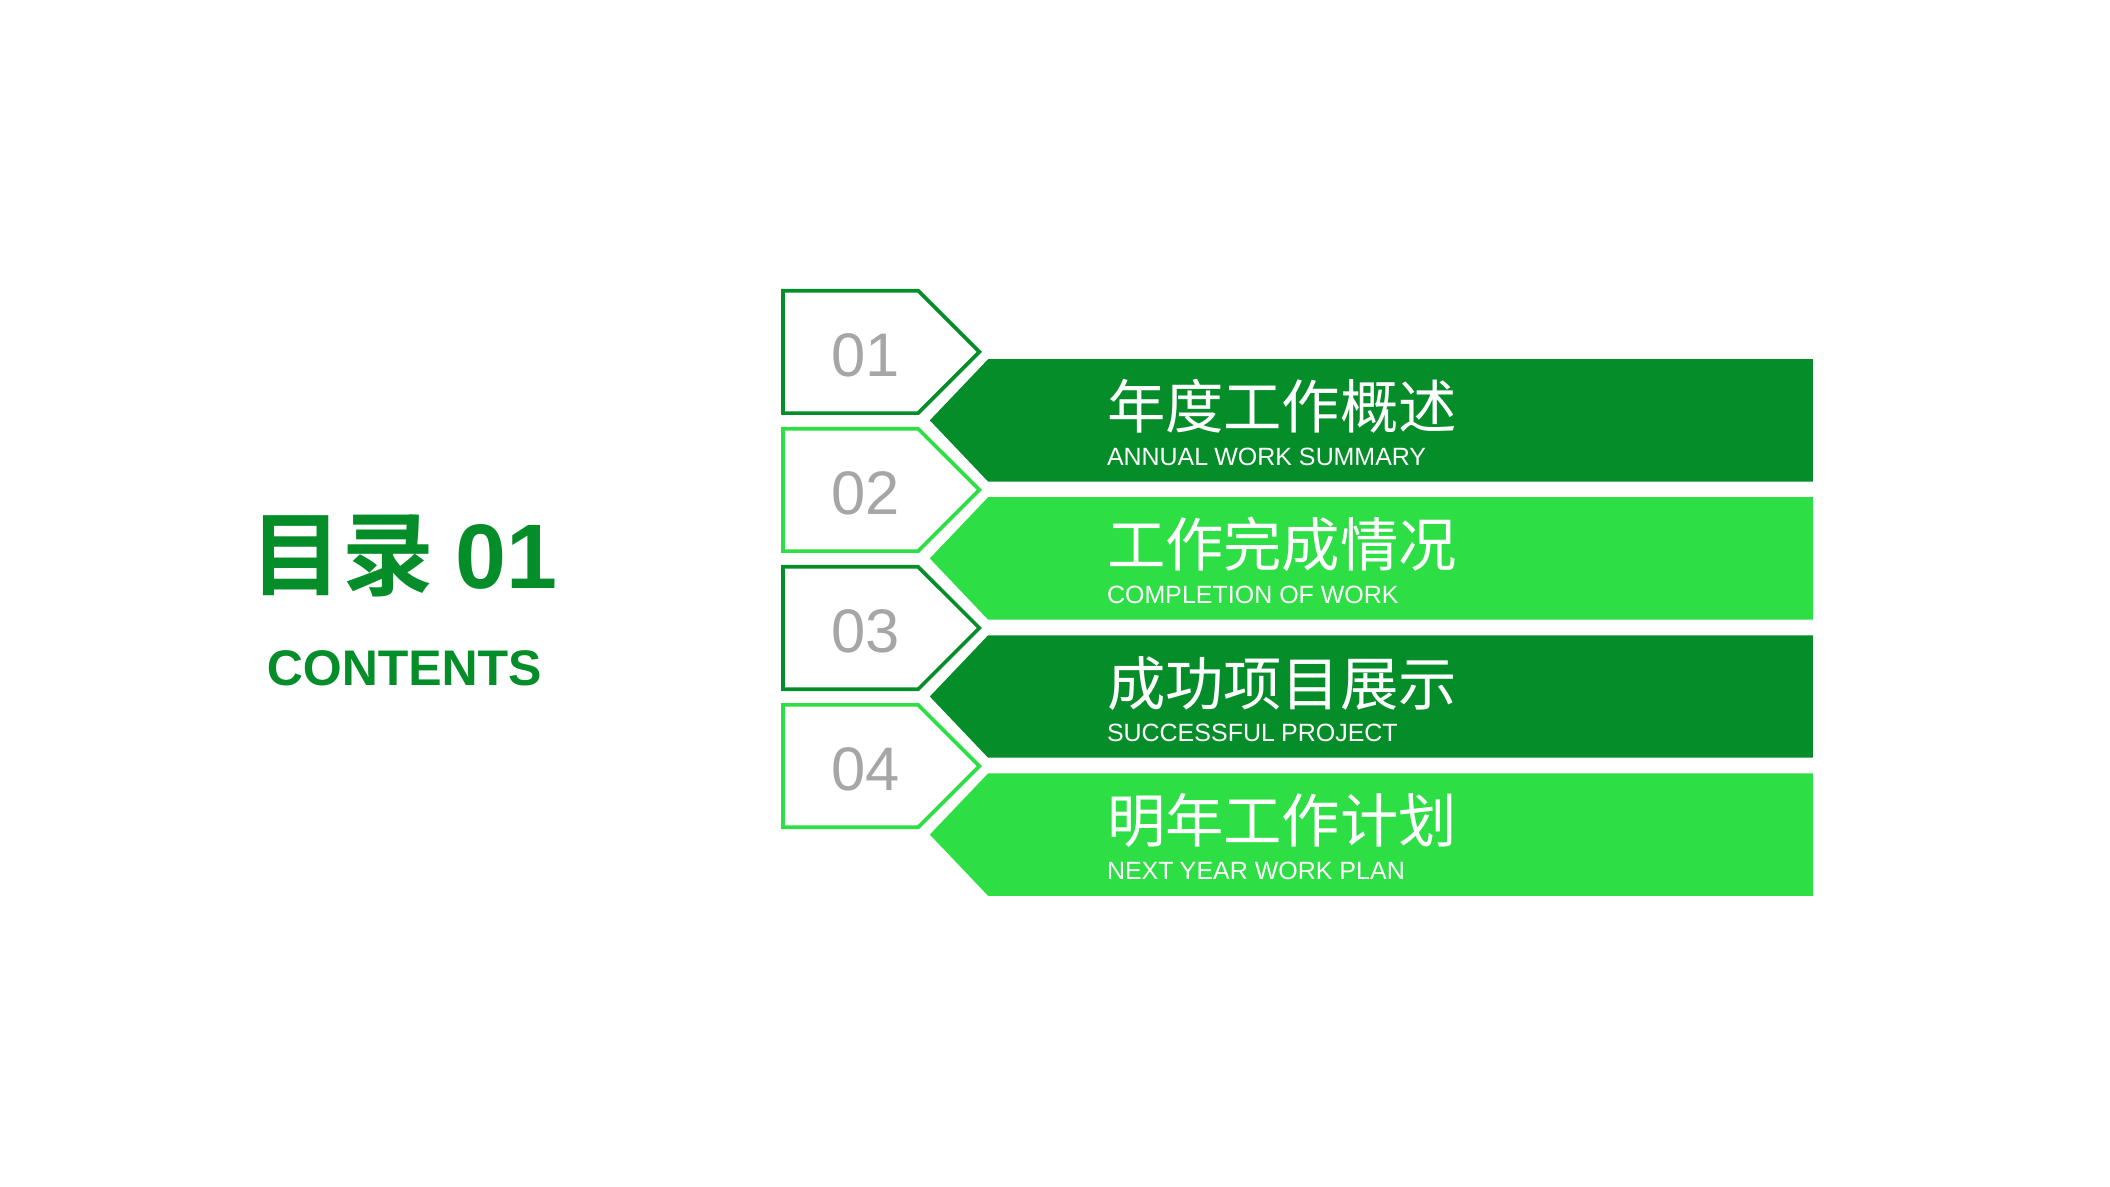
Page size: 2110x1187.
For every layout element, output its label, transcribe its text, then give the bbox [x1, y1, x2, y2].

text_box 年度工作概述 ANNUAL WORK SUMMARY [928, 358, 1815, 483]
text_box 明年工作计划 NEXT YEAR WORK PLAN [928, 772, 1815, 897]
text_box 01 [781, 289, 981, 415]
text_box 工作完成情况 COMPLETION OF WORK [928, 496, 1815, 621]
text_box 04 [781, 703, 981, 829]
text_box 03 [781, 565, 981, 691]
text_box 02 [781, 427, 981, 553]
text_box 成功项目展示 SUCCESSFUL PROJECT [928, 634, 1815, 759]
text_box CONTENTS [227, 635, 581, 696]
text_box 目录01 [239, 496, 569, 608]
